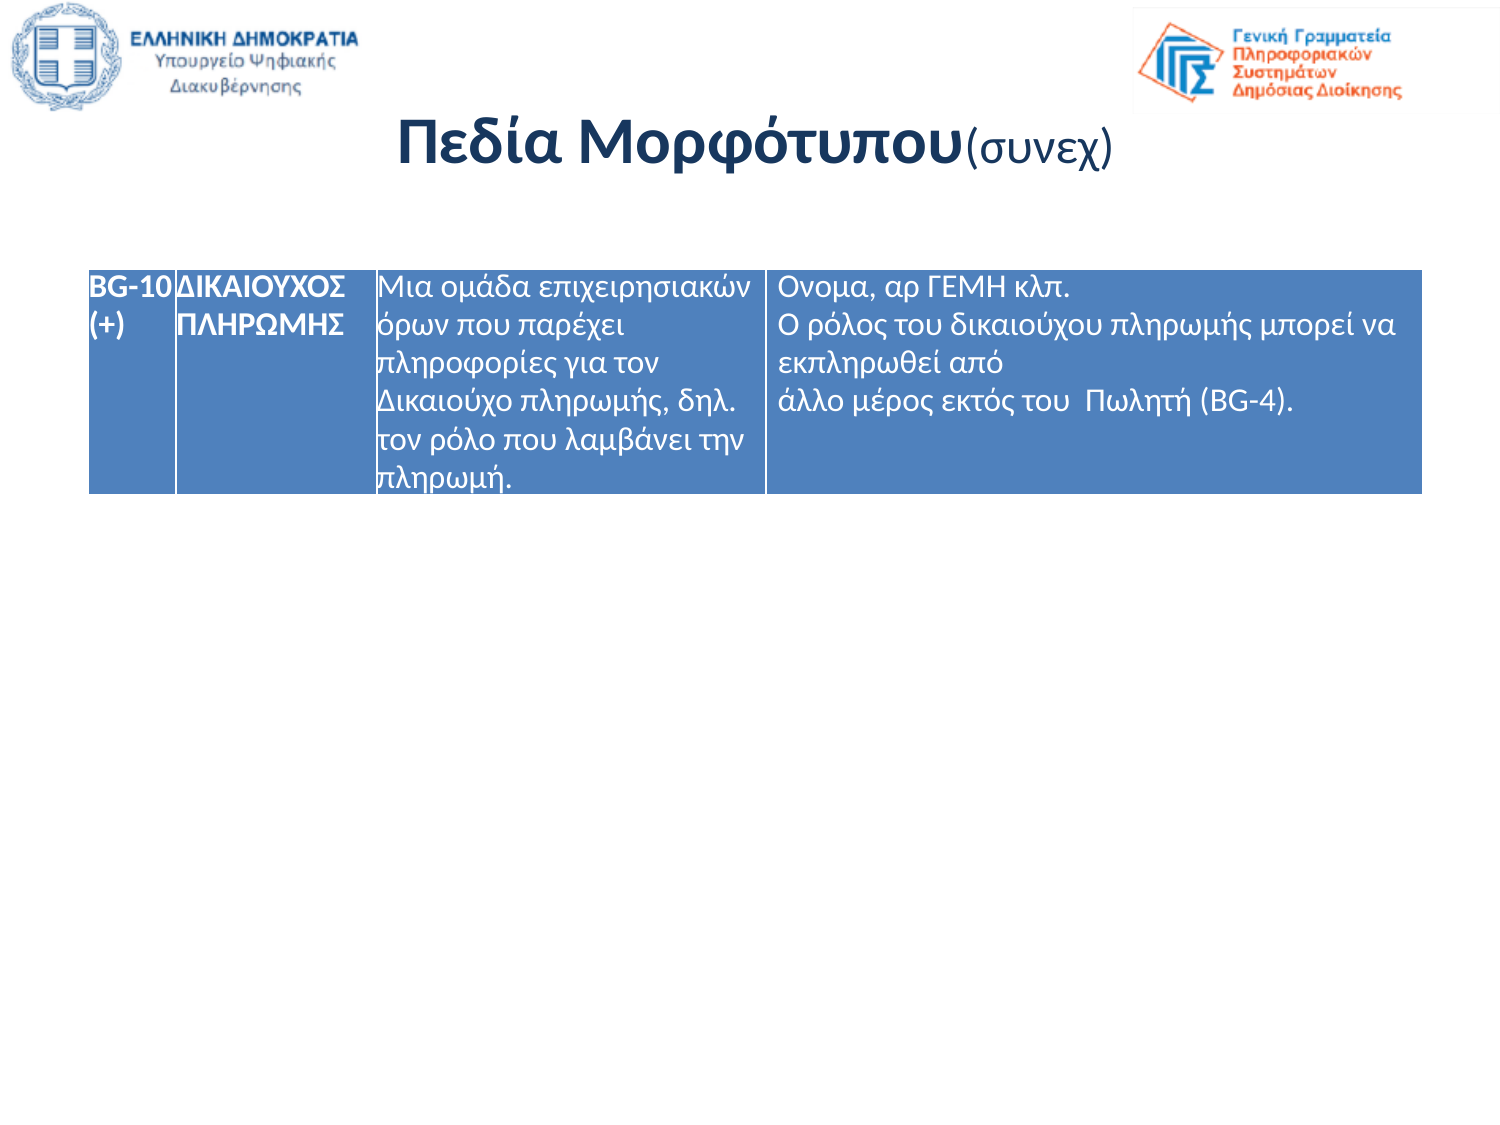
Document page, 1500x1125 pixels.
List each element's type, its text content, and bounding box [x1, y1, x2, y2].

text_box Πεδία Μορφότυπου(συνεχ) [277, 89, 1235, 197]
table_header BG-10 (+) [89, 270, 175, 494]
table_header Μια ομάδα επιχειρησιακών όρων που παρέχει πληροφορίες για τον Δικαιούχο πληρωμής, δηλ. τον ρόλο που λαμβάνει την πληρωμή. [378, 270, 765, 494]
table_header Ονομα, αρ ΓΕΜΗ κλπ. Ο ρόλος του δικαιούχου πληρωμής μπορεί να εκπληρωθεί από άλλο μέρος εκτός του Πωλητή (BG-4). [767, 270, 1422, 494]
table_header ΔΙΚΑΙΟΥΧΟΣ ΠΛΗΡΩΜΗΣ [177, 270, 376, 494]
